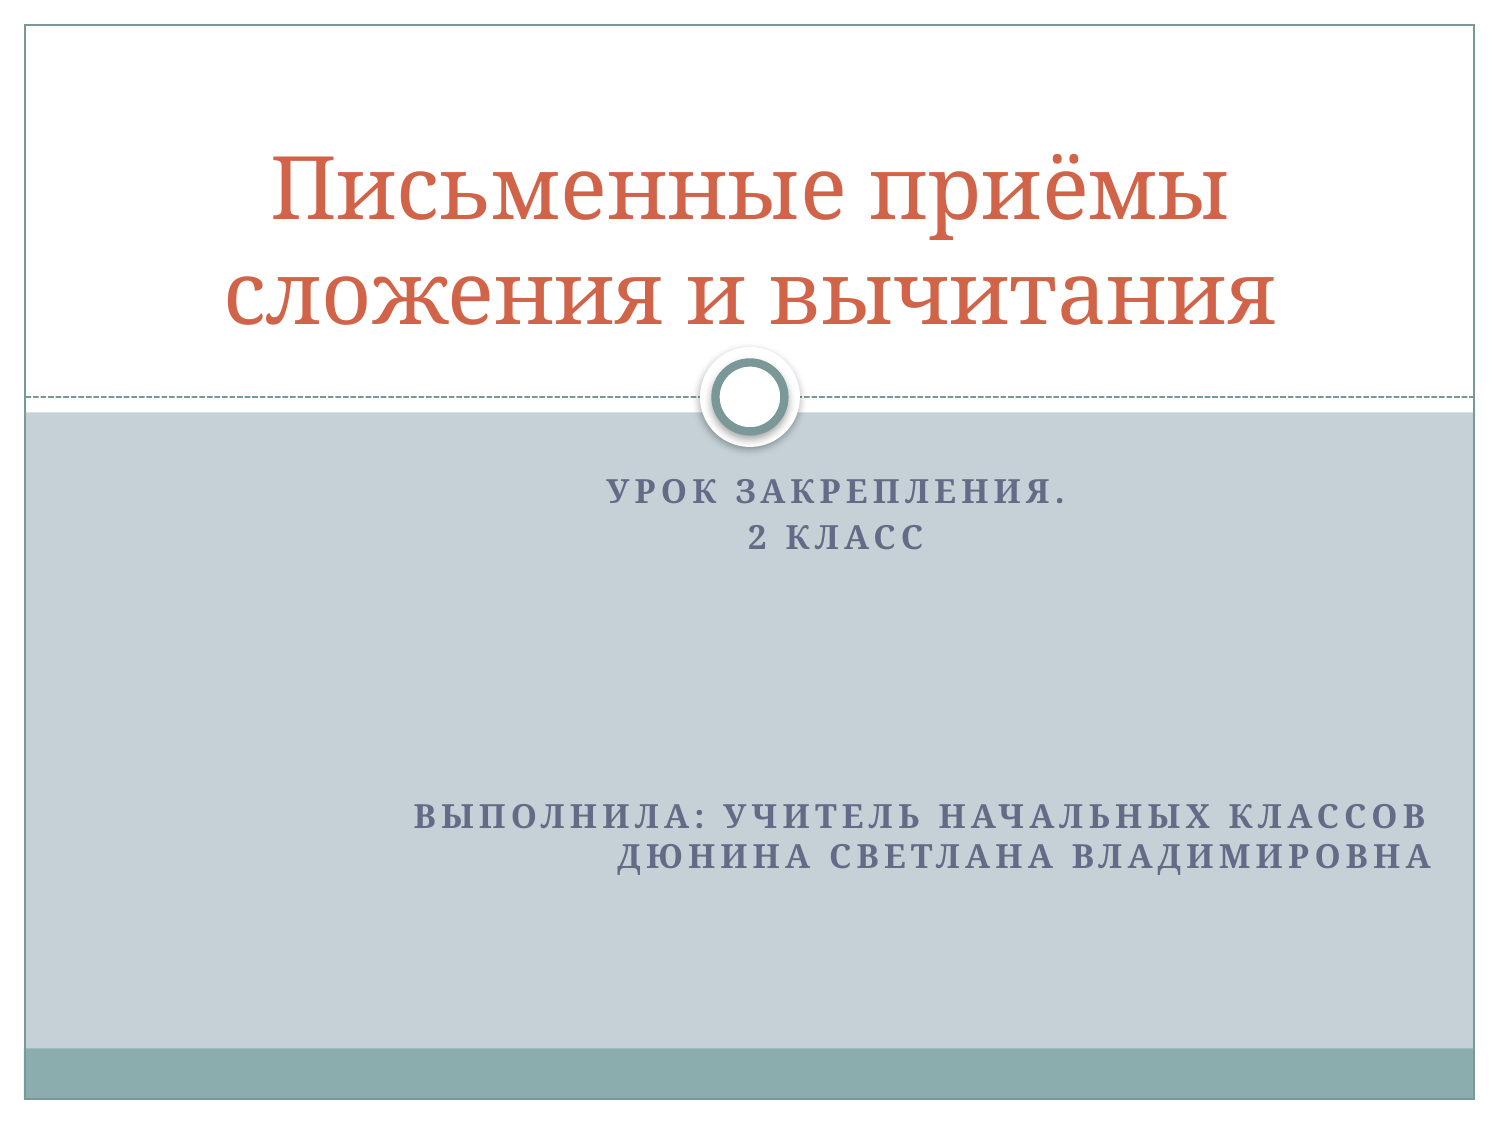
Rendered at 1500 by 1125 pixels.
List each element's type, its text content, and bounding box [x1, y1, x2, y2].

subtitle Урок закрепления. 2 класс Выполнила: учитель начальных классов Дюнина Светлана Владимировна [225, 462, 1447, 1024]
title Письменные приёмы сложения и вычитания [112, 62, 1388, 350]
